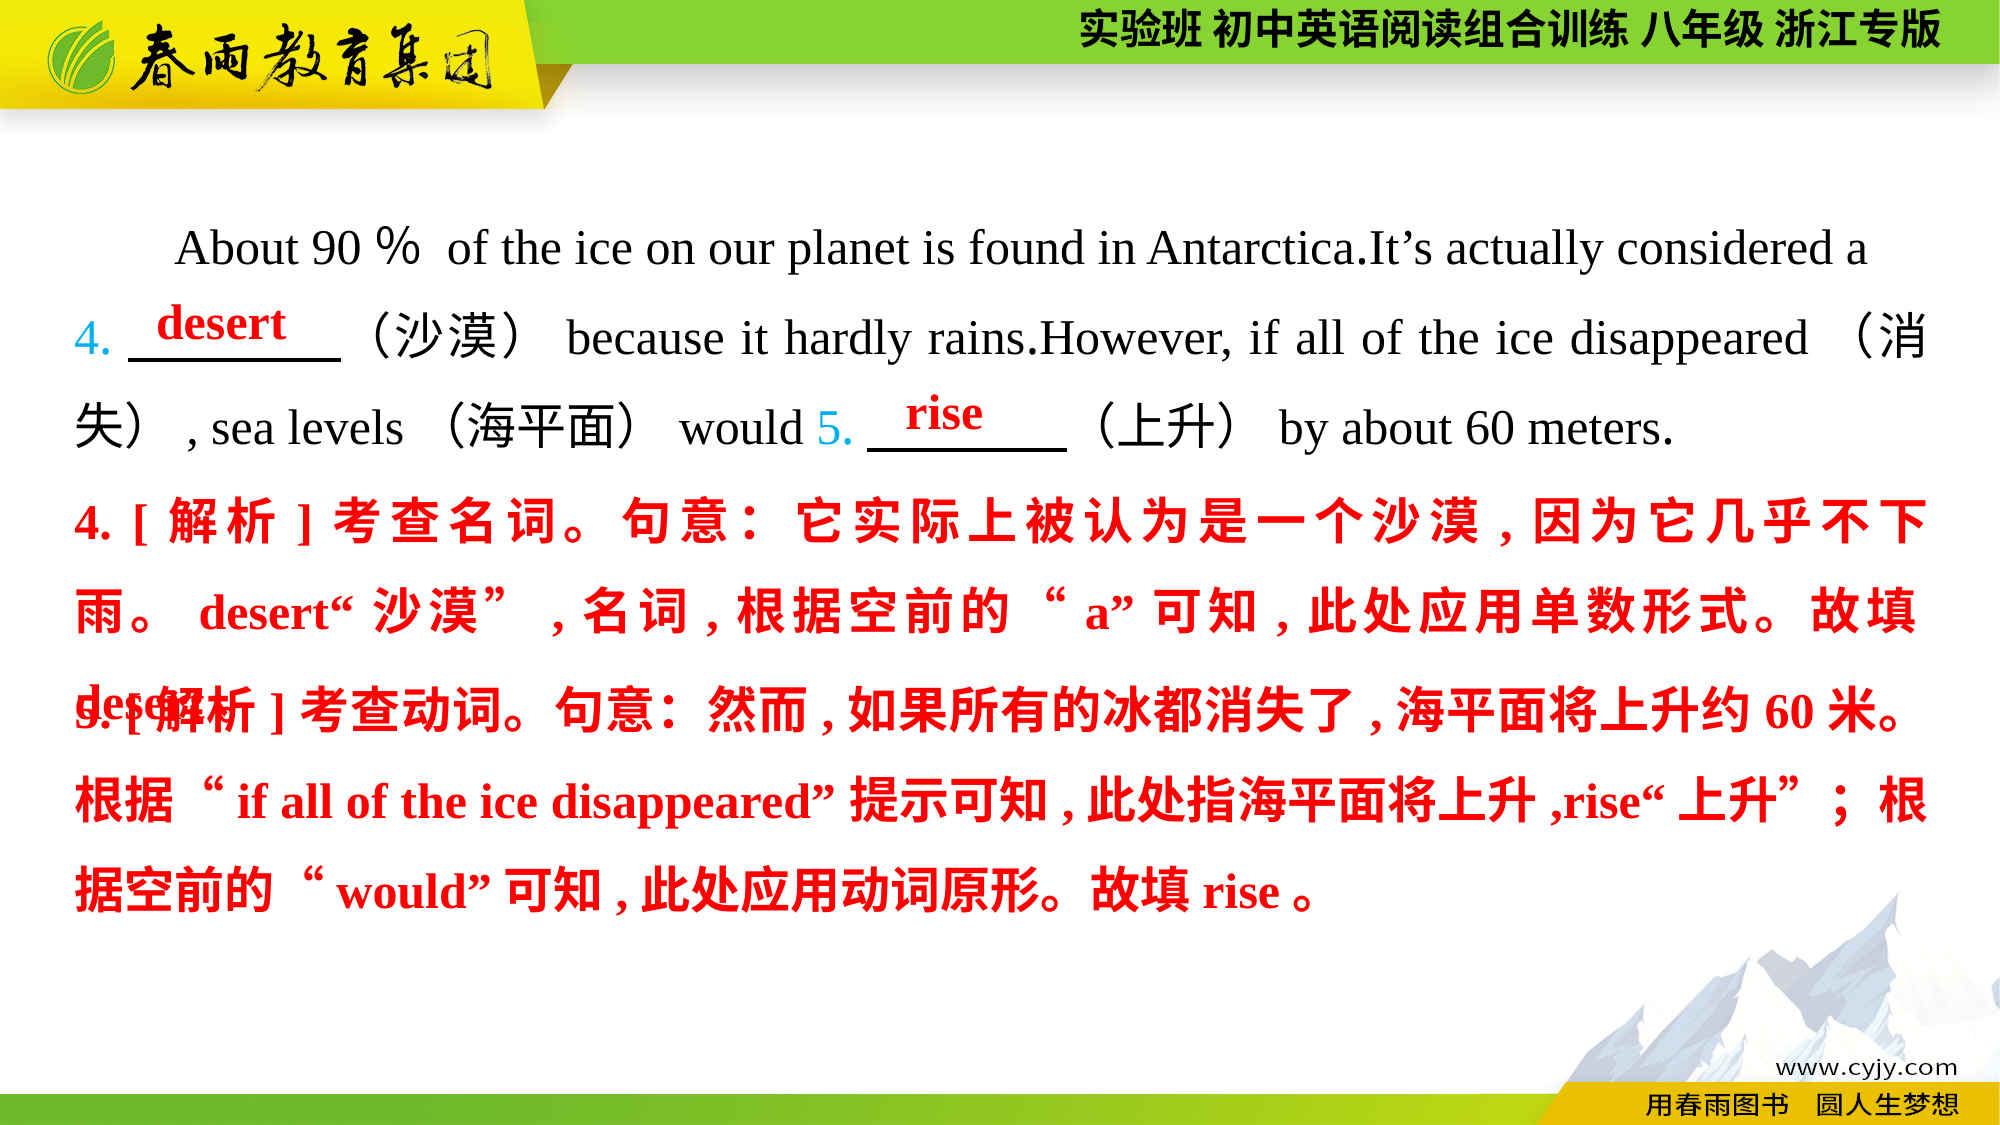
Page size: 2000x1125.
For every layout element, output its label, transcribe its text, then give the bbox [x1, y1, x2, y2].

list About 90％ of the ice on our planet is found in Antarctica.It’s actually considered a 4. （沙漠）because it hardly rains.However, if all of the ice disappeared（消失）, sea levels（海平面）would 5. （上升）by about 60 meters. [59, 176, 1944, 454]
picture [0, 0, 2000, 1125]
text_box rise [890, 371, 999, 447]
text_box 5. [解析]考查动词。句意：然而,如果所有的冰都消失了,海平面将上升约60米。根据“if all of the ice disappeared”提示可知,此处指海平面将上升,rise“上升”；根据空前的“would”可知,此处应用动词原形。故填rise。 [59, 738, 1944, 926]
text_box desert [141, 281, 302, 357]
text_box 4. [解析]考查名词。句意：它实际上被认为是一个沙漠,因为它几乎不下雨。desert“沙漠”,名词,根据空前的“a”可知,此处应用单数形式。故填desert。 [59, 454, 1944, 738]
